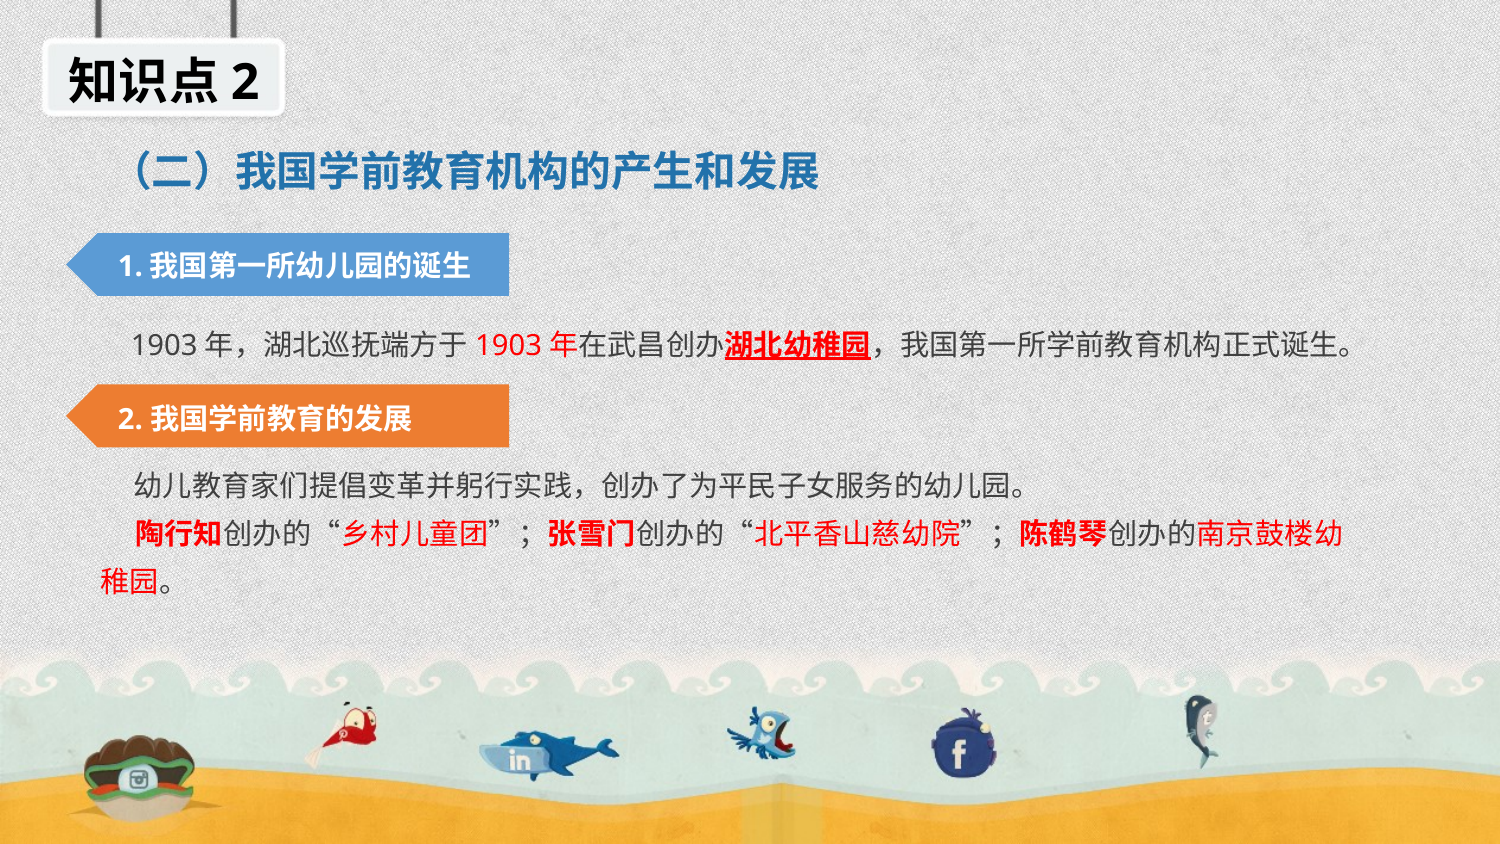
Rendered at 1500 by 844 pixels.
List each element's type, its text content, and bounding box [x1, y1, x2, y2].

text_box 知识点2 [45, 42, 283, 119]
text_box 1.我国第一所幼儿园的诞生 [106, 241, 483, 288]
picture [0, 0, 1500, 844]
text_box 2.我国学前教育的发展 [106, 394, 425, 441]
text_box （二）我国学前教育机构的产生和发展 [95, 136, 855, 202]
text_box [64, 383, 511, 449]
text_box 幼儿教育家们提倡变革并躬行实践，创办了为平民子女服务的幼儿园。 陶行知创办的“乡村儿童团”；张雪门创办的“北平香山慈幼院”；陈鹤琴创办的南京鼓楼幼稚园。 [95, 451, 1349, 626]
text_box 1903年，湖北巡抚端方于1903年在武昌创办湖北幼稚园，我国第一所学前教育机构正式诞生。 [95, 310, 1419, 391]
text_box [64, 232, 511, 297]
